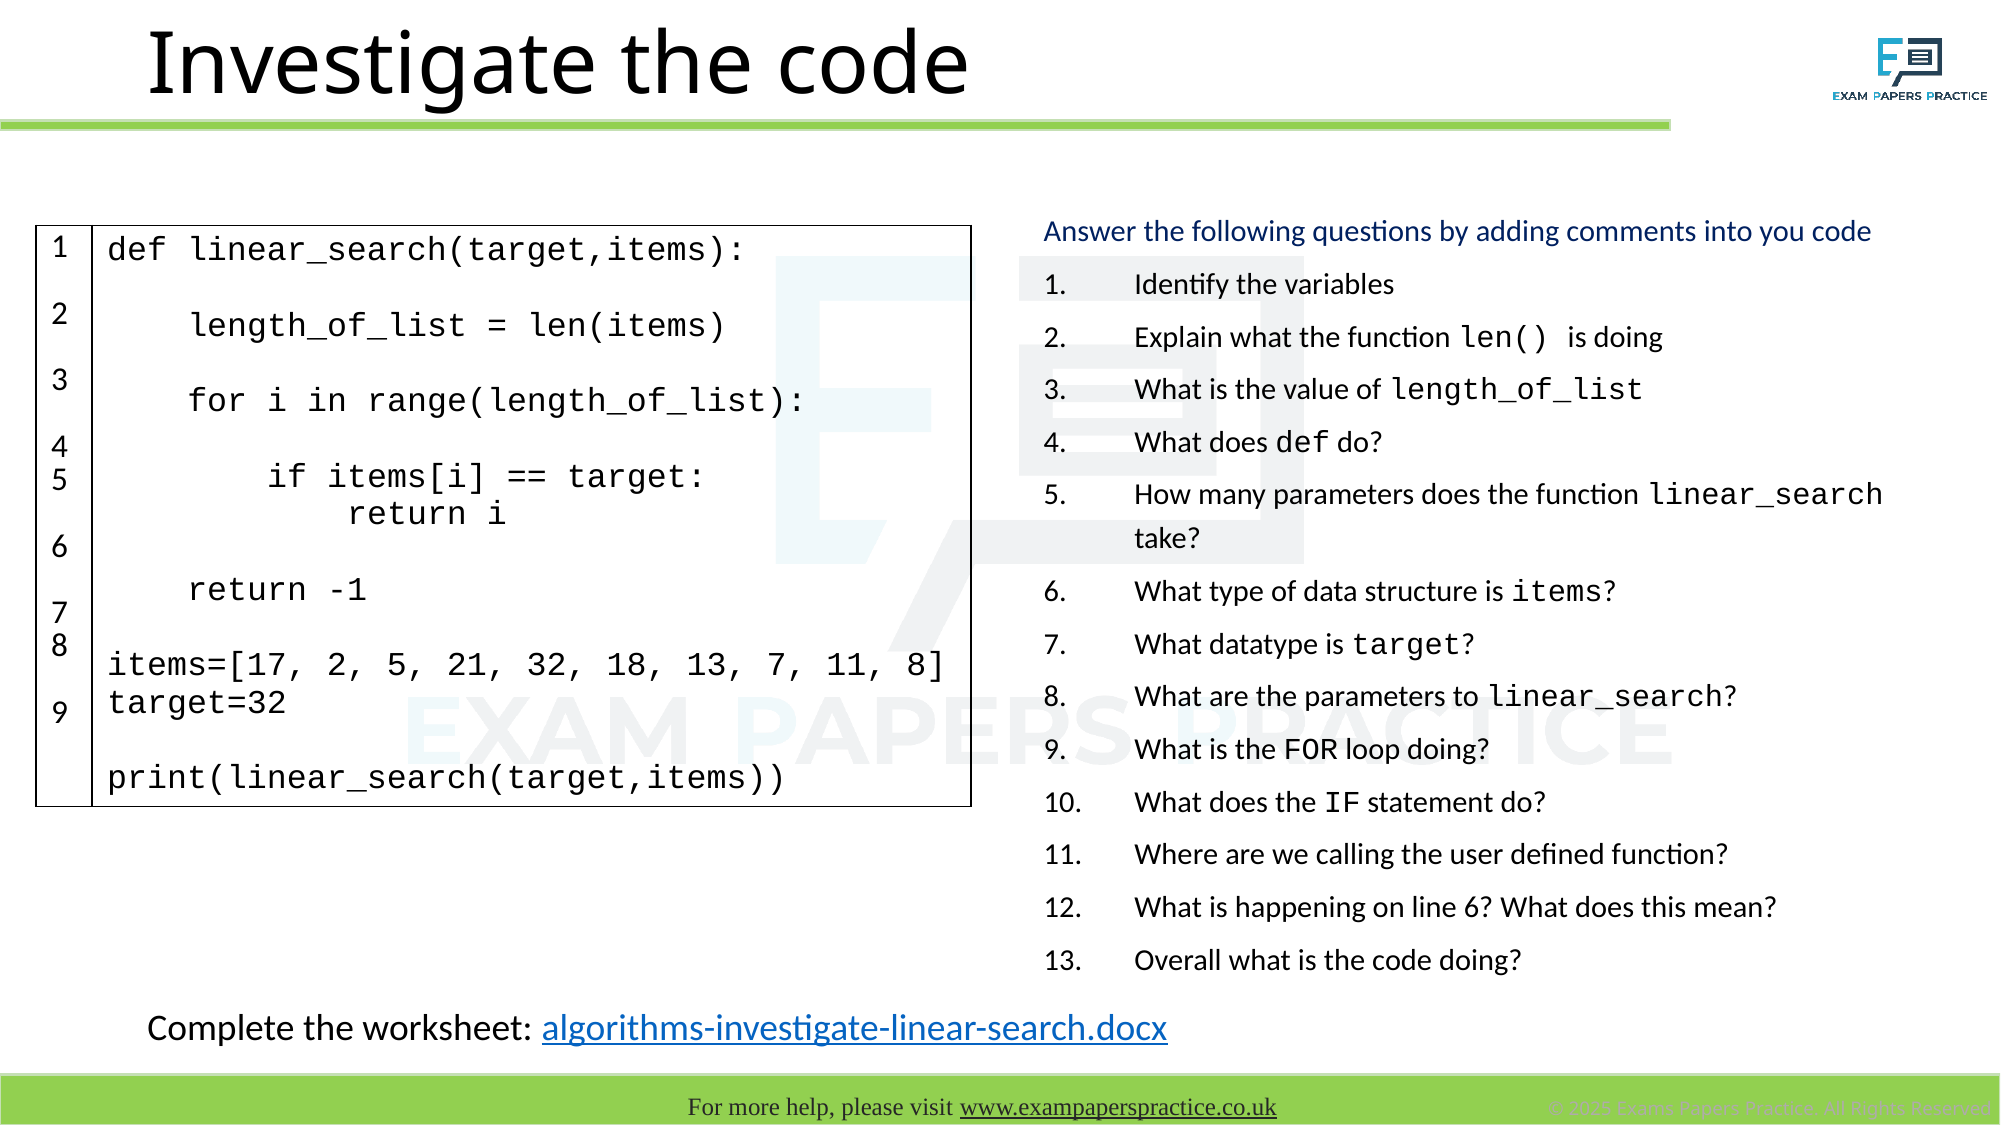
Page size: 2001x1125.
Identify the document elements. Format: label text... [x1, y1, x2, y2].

text_box Complete the worksheet: algorithms-investigate-linear-search.docx [132, 995, 1276, 1055]
table_header def linear_search(target,items): length_of_list = len(items) for i in range(length_of_list): if items[i] == target: return i return -1 items=[17, 2, 5, 21, 32, 18, 13, 7, 11, 8] target=32 print(linear_search(target,items)) [93, 226, 970, 806]
table_header 1 2 3 4 5 6 7 8 9 [37, 226, 91, 806]
list Answer the following questions by adding comments into you code Identify the variables Explain what the function len() is doing What is the value of length_of_list What does def do? How many parameters does the function linear_search take? What type of data structure is items? What datatype is target? What are the parameters to linear_search? What is the FOR loop doing? What does the IF statement do? Where are we calling the user defined function? What is happening on line 6? What does this mean? Overall what is the code doing? [1028, 196, 1964, 996]
title Investigate the code [132, 11, 1858, 121]
